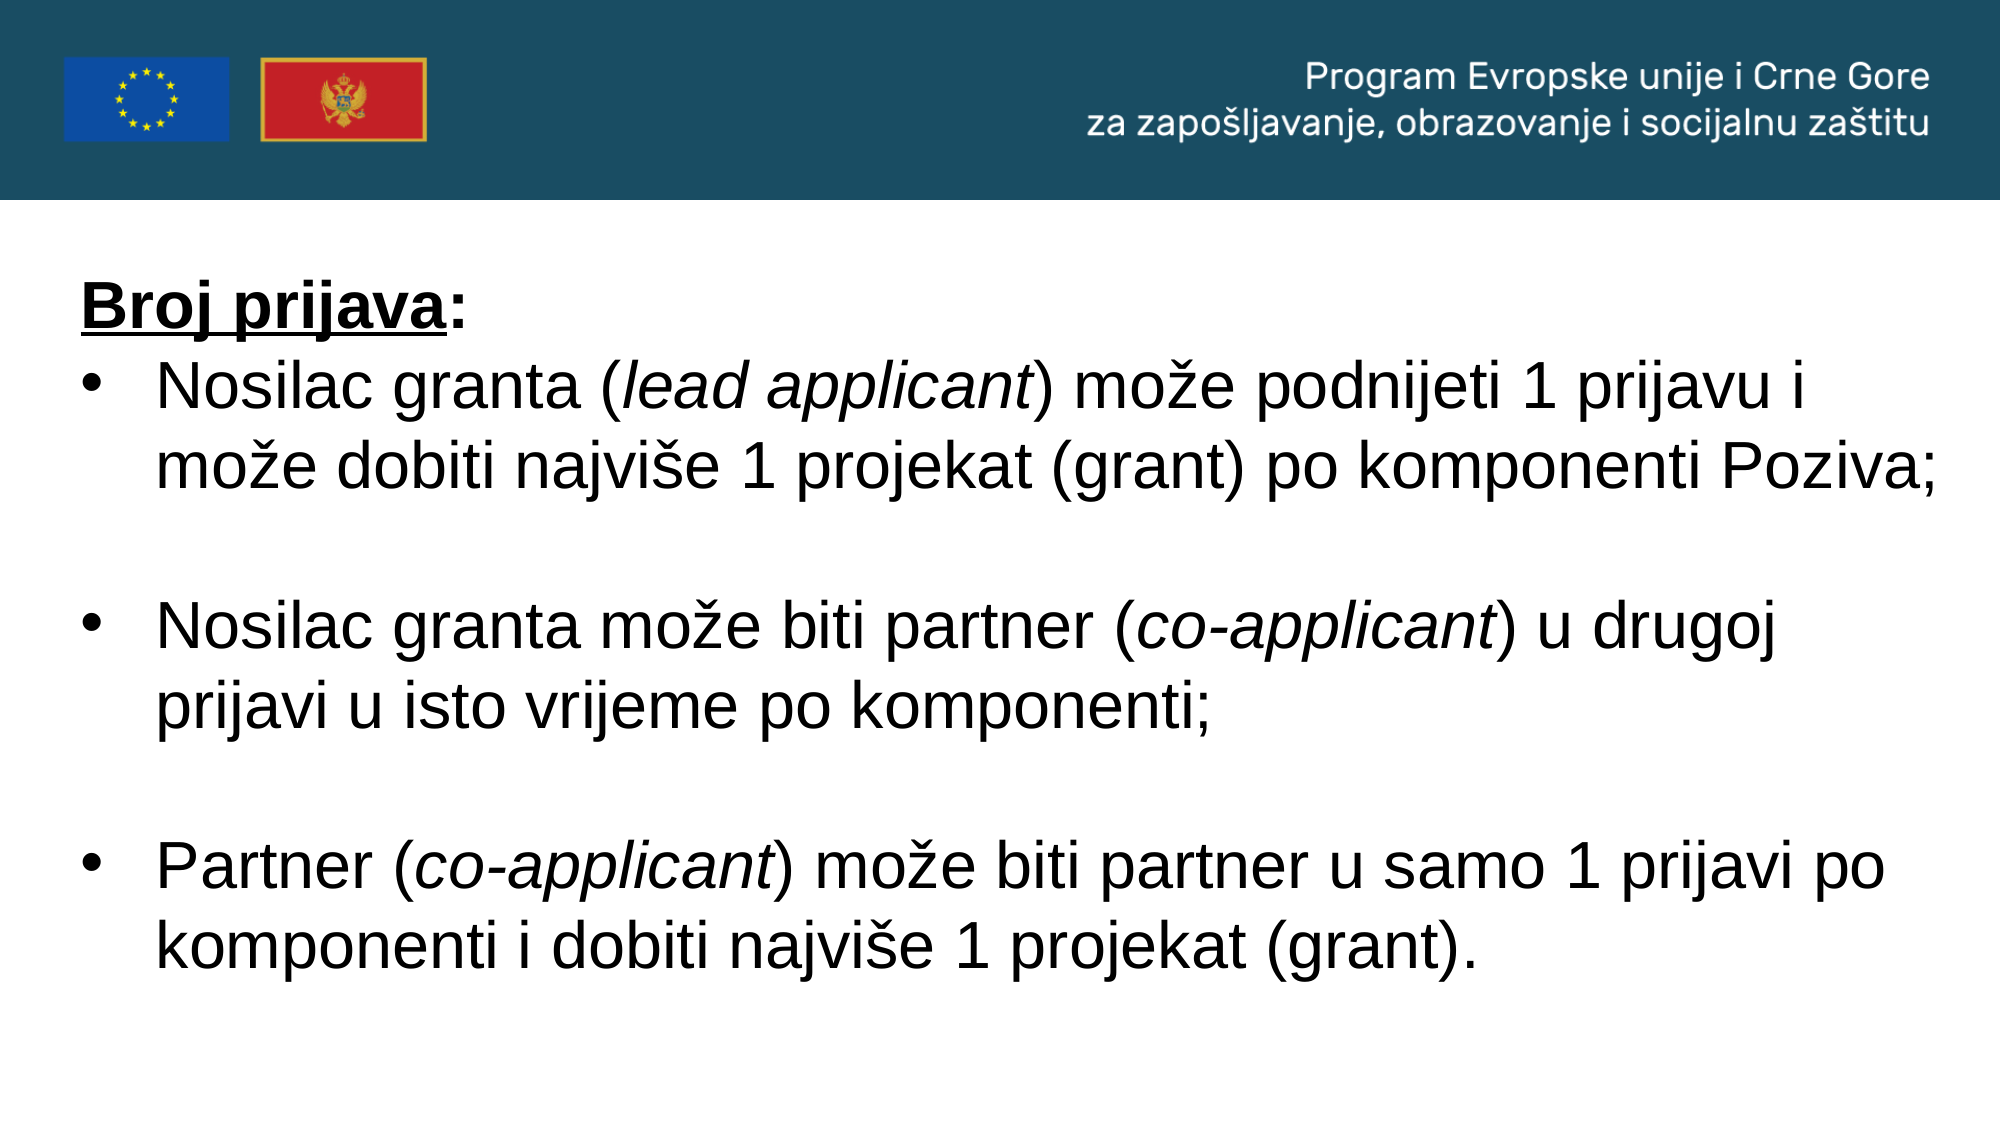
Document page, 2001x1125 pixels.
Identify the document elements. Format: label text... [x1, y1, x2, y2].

text_box Broj prijava: Nosilac granta (lead applicant) može podnijeti 1 prijavu i može dobiti najviše 1 projekat (grant) po komponenti Poziva; Nosilac granta može biti partner (co-applicant) u drugoj prijavi u isto vrijeme po komponenti; Partner (co-applicant) može biti partner u samo 1 prijavi po komponenti i dobiti najviše 1 projekat (grant). [65, 254, 1973, 989]
picture [0, 0, 2000, 200]
